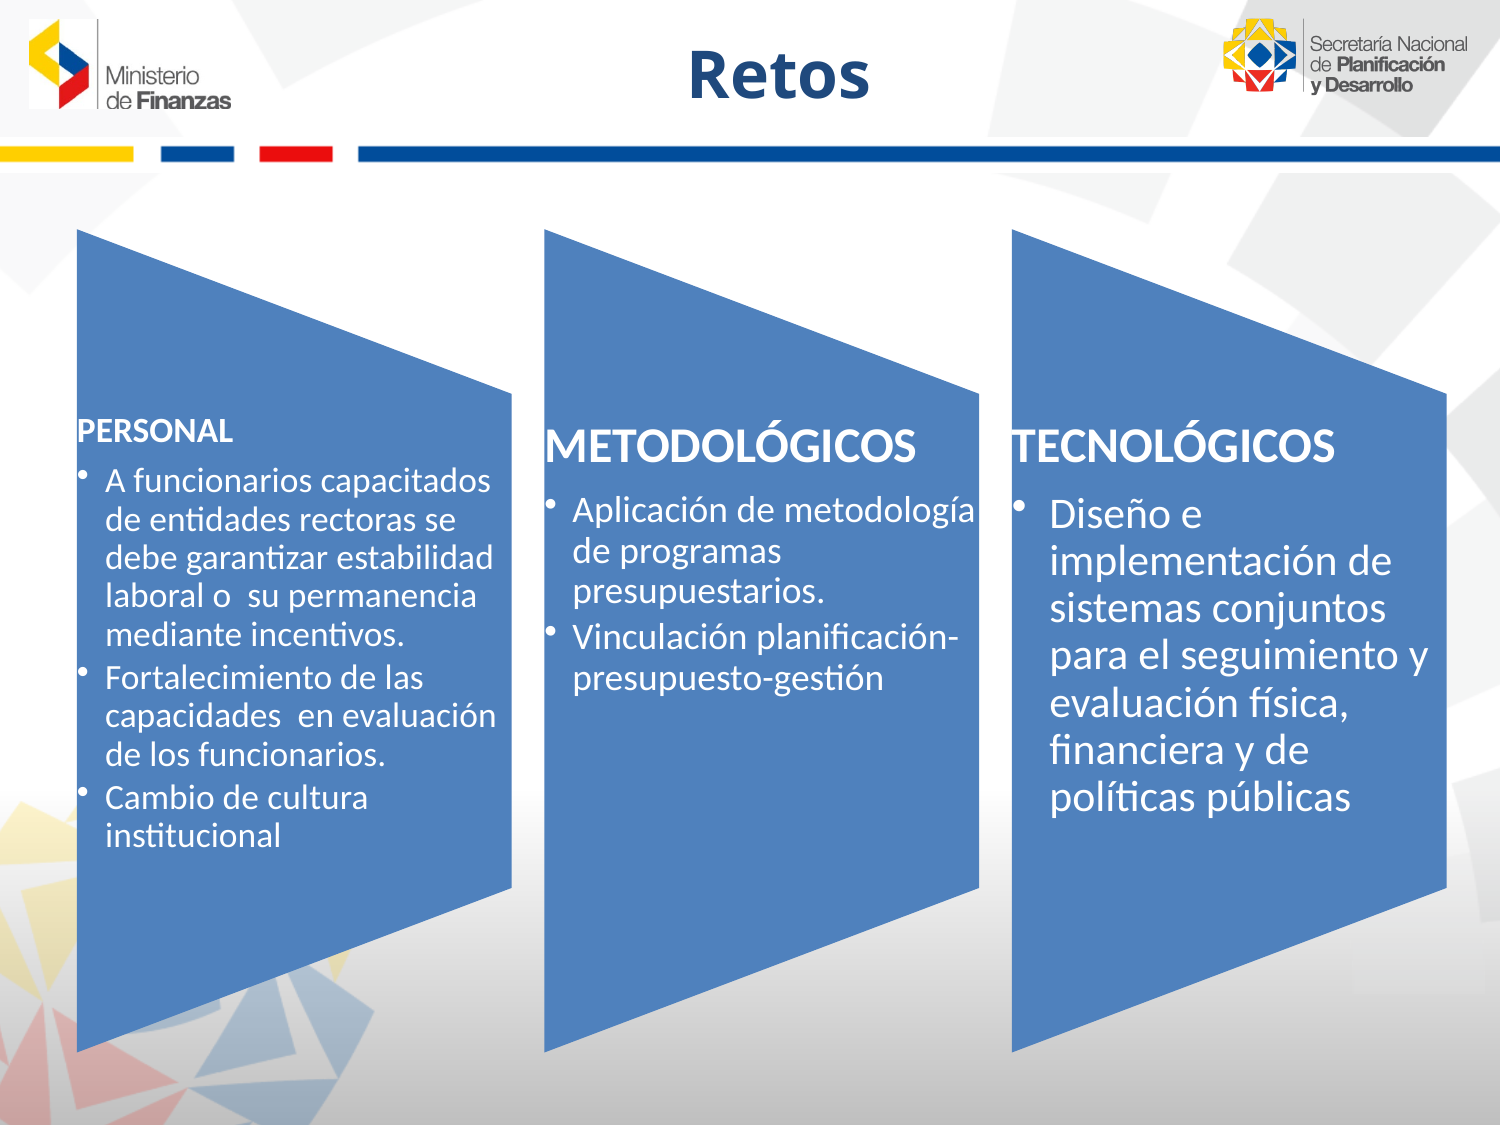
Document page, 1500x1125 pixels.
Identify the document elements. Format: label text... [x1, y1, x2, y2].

picture [0, 0, 1500, 1125]
title Retos [167, 23, 1392, 120]
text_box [76, 228, 1448, 1053]
